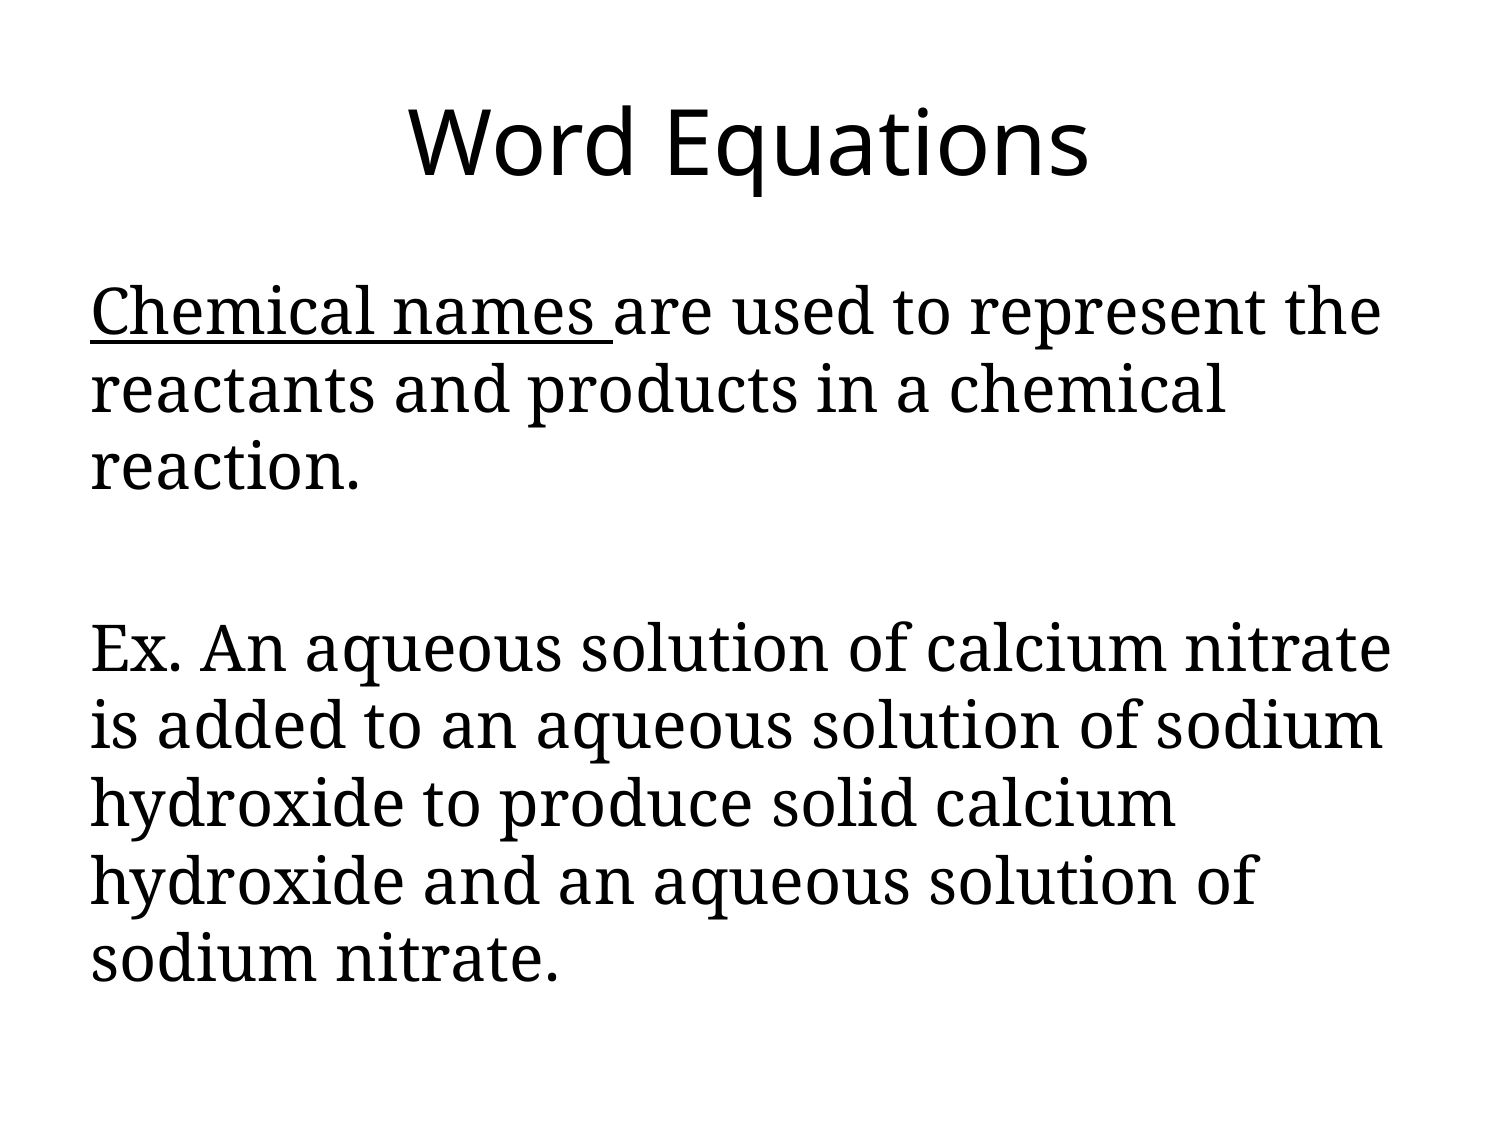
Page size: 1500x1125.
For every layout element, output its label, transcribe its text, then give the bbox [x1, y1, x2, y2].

title Word Equations [75, 45, 1425, 233]
list Chemical names are used to represent the reactants and products in a chemical reaction. Ex. An aqueous solution of calcium nitrate is added to an aqueous solution of sodium hydroxide to produce solid calcium hydroxide and an aqueous solution of sodium nitrate. [75, 262, 1425, 1005]
